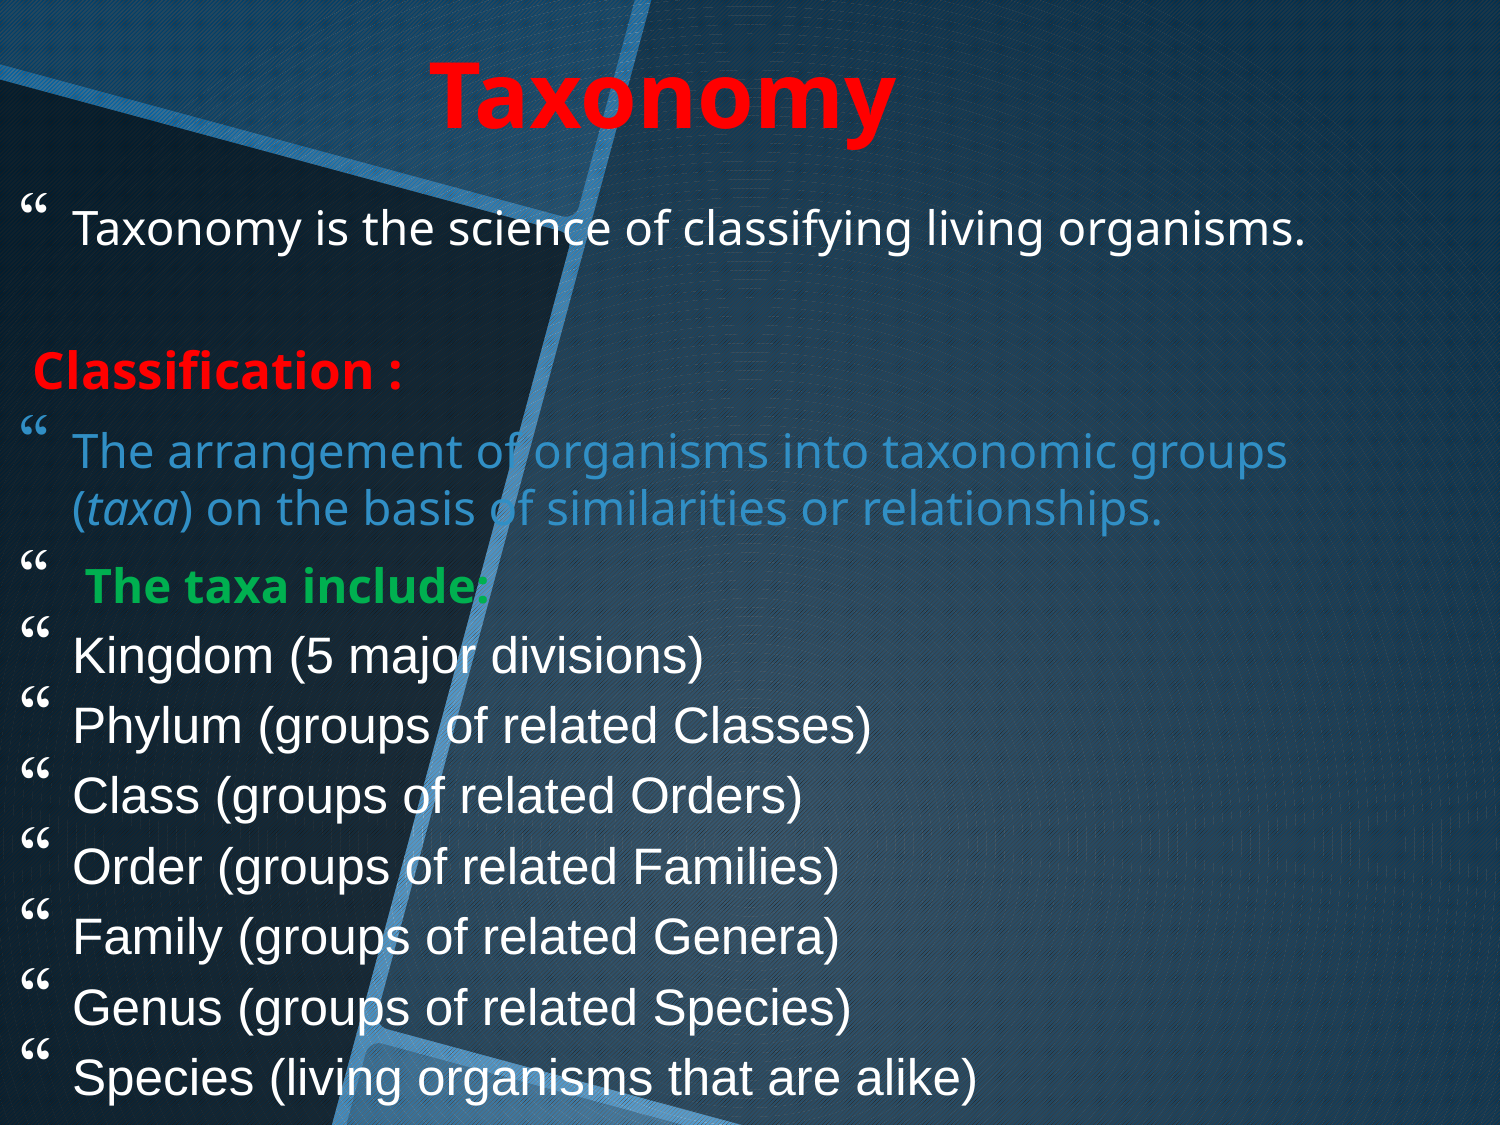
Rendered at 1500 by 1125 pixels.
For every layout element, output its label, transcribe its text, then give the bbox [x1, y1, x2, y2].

title Taxonomy [0, 0, 1325, 154]
list Taxonomy is the science of classifying living organisms. Classification : The arrangement of organisms into taxonomic groups (taxa) on the basis of similarities or relationships. The taxa include: Kingdom (5 major divisions) Phylum (groups of related Classes) Class (groups of related Orders) Order (groups of related Families) Family (groups of related Genera) Genus (groups of related Species) Species (living organisms that are alike) [0, 190, 1359, 1125]
